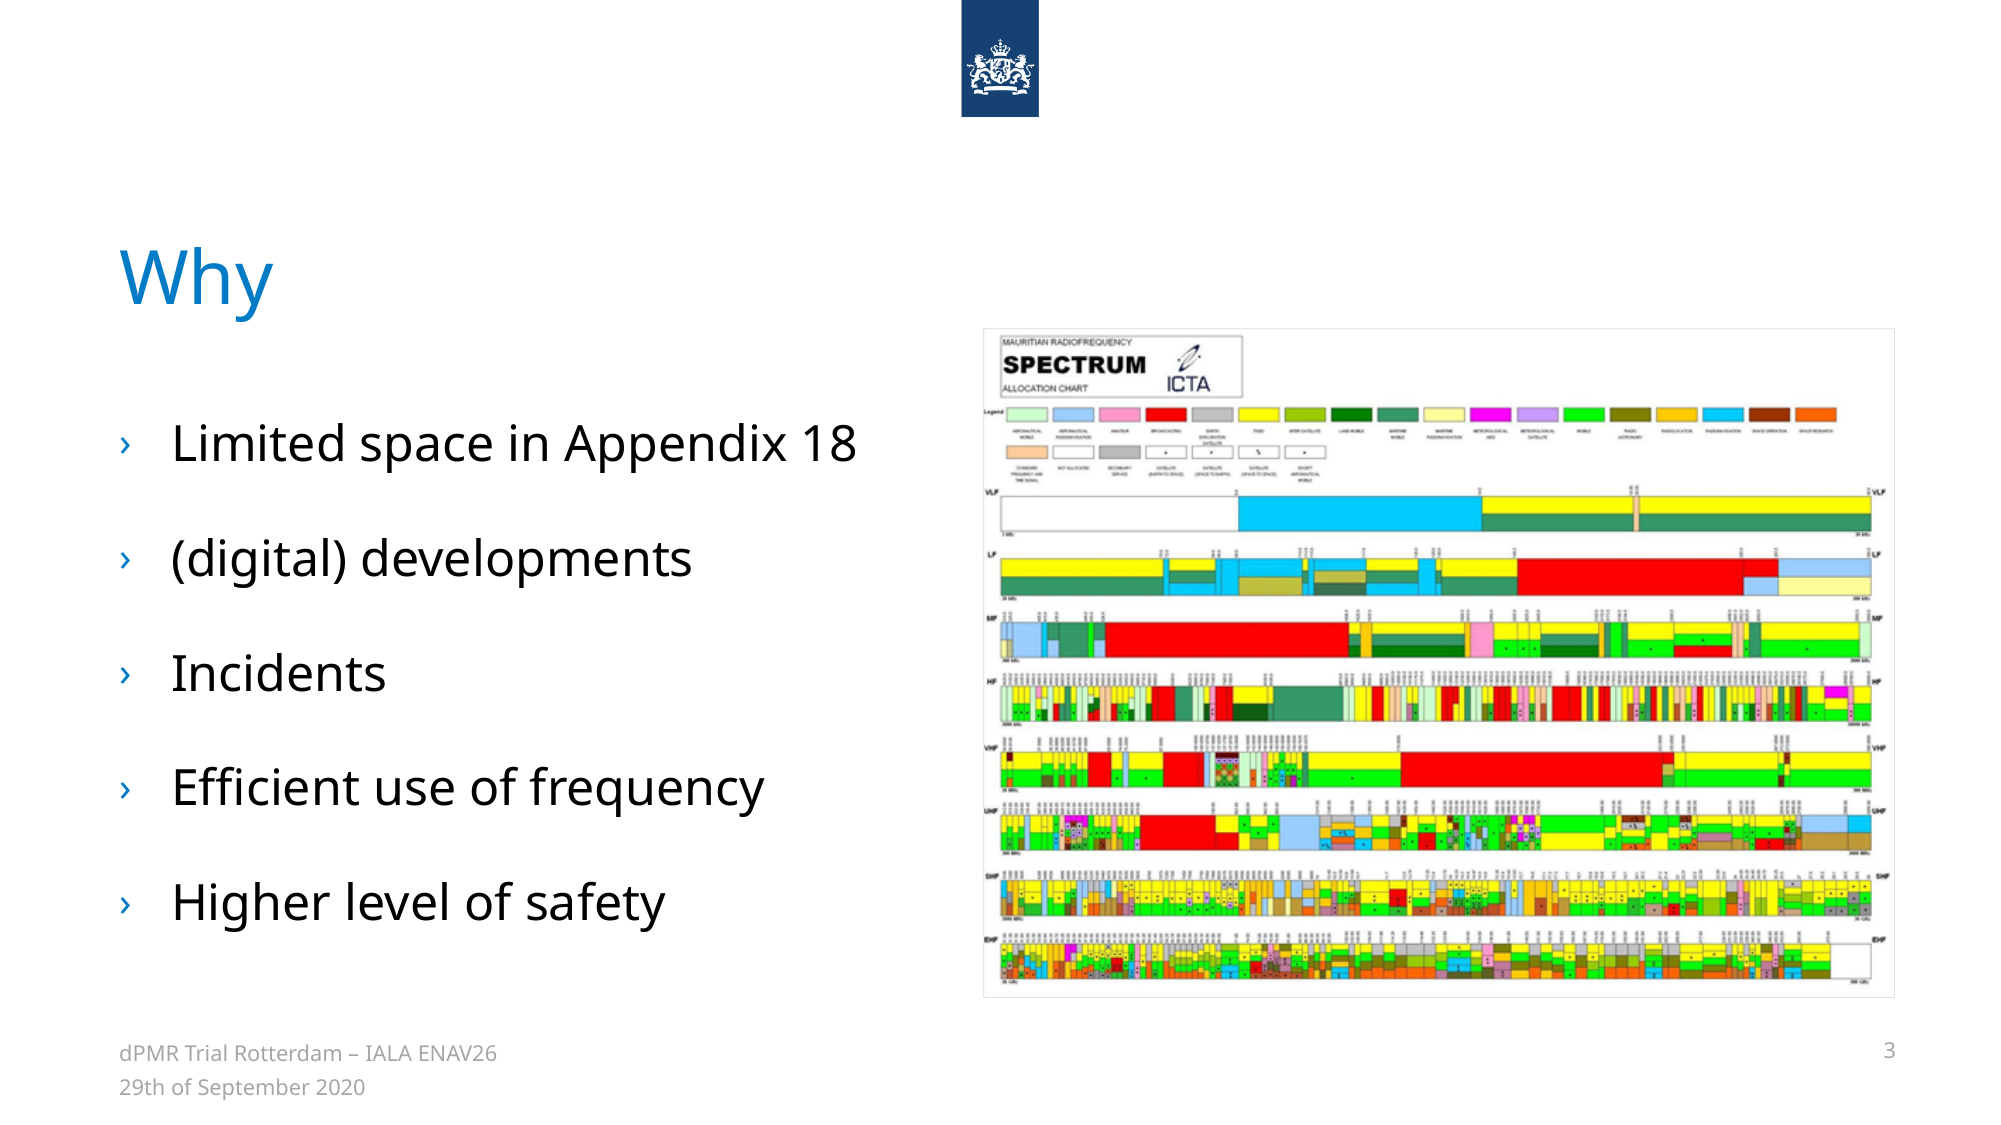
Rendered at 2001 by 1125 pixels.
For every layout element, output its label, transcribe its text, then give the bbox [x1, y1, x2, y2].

footer dPMR Trial Rotterdam – IALA ENAV26 [104, 1020, 925, 1074]
title Why [104, 172, 1897, 329]
picture [924, 0, 1075, 166]
slide_number 3 [1074, 1020, 1897, 1074]
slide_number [104, 1074, 925, 1117]
list Limited space in Appendix 18 (digital) developments Incidents Efficient use of frequency Higher level of safety [104, 373, 962, 1021]
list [982, 328, 1896, 999]
